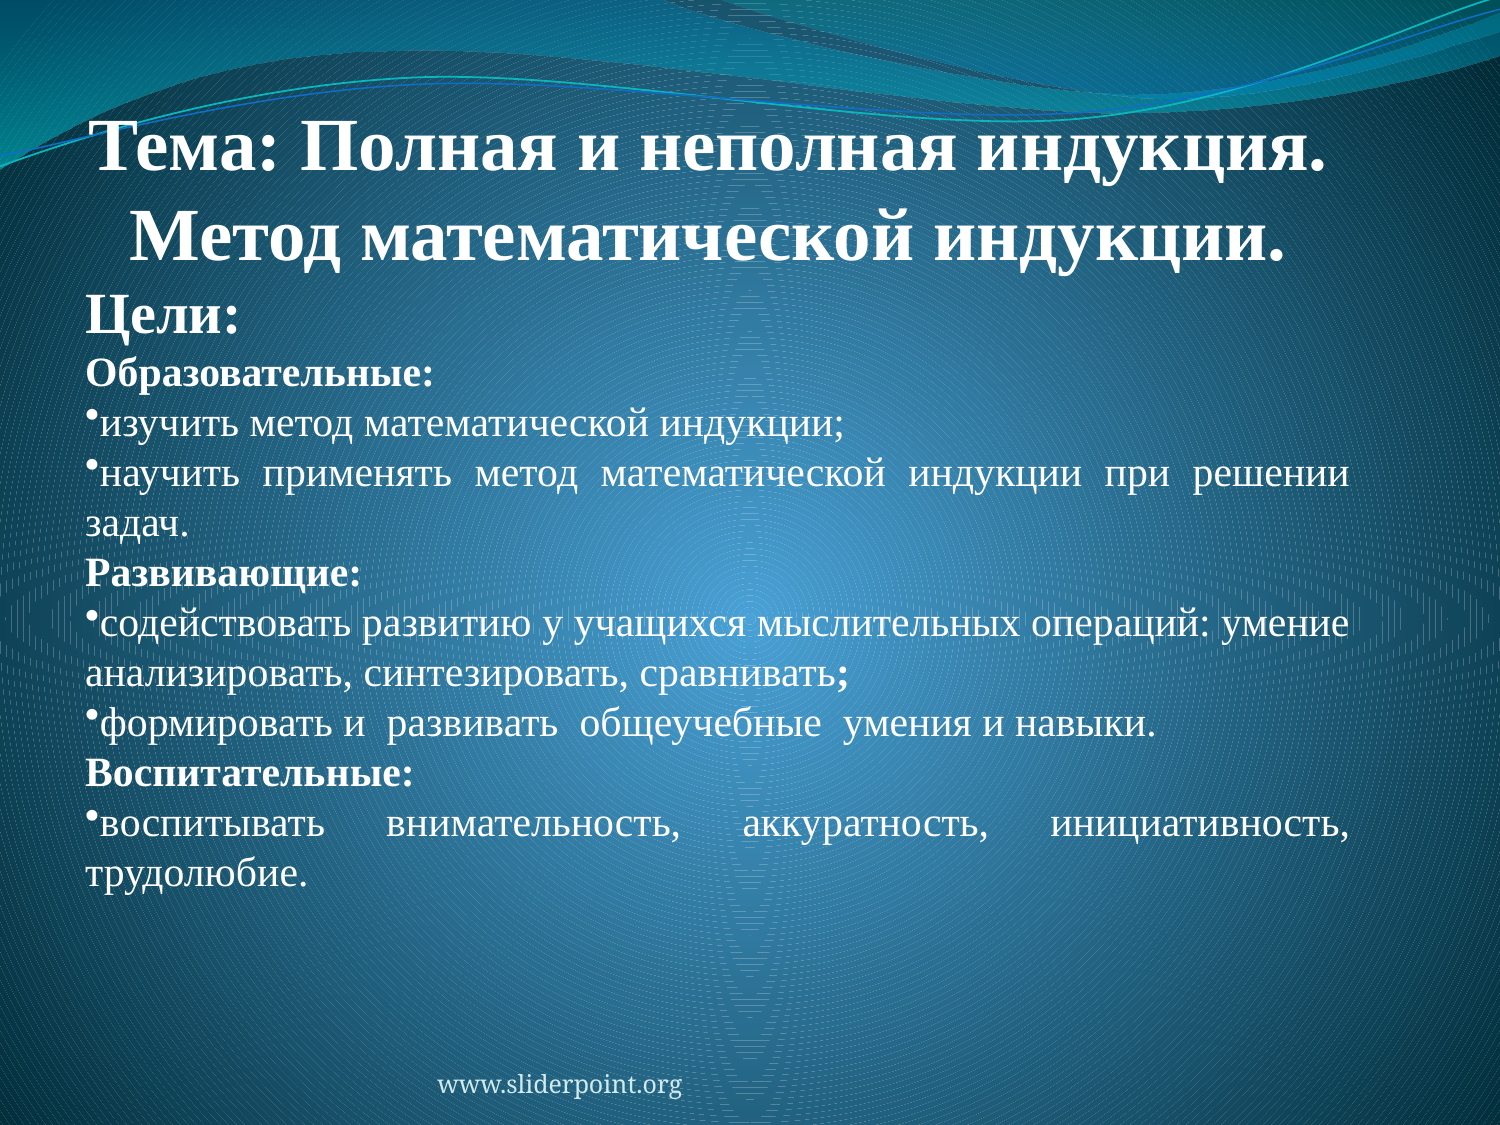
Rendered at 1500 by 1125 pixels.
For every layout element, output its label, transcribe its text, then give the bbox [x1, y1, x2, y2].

text_box Тема: Полная и неполная индукция. Метод математической индукции. Цели: Образовательные: изучить метод математической индукции; научить применять метод математической индукции при решении задач. Развивающие: содействовать развитию у учащихся мыслительных операций: умение анализировать, синтезировать, сравнивать; формировать и развивать общеучебные умения и навыки. Воспитательные: воспитывать внимательность, аккуратность, инициативность, трудолюбие. [70, 87, 1365, 903]
footer www.sliderpoint.org [437, 1042, 988, 1103]
